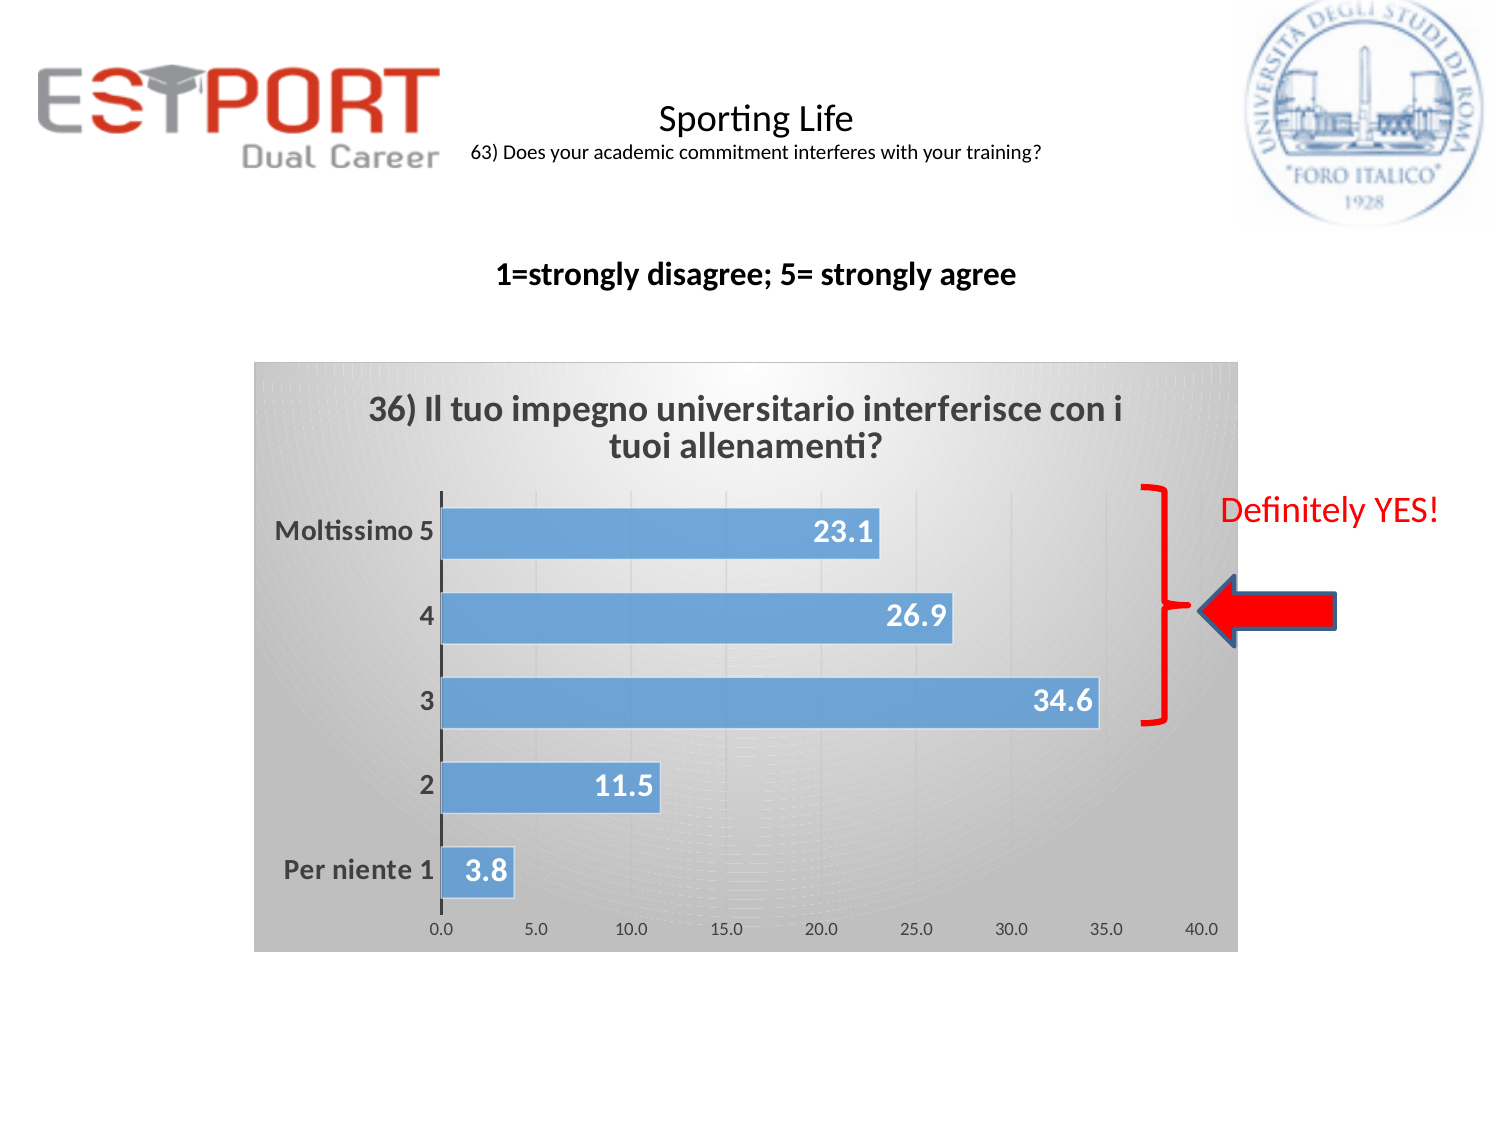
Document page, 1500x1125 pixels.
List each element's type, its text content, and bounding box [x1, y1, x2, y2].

text_box Definitely YES! [1243, 477, 1484, 538]
text_box 1=strongly disagree; 5= strongly agree [480, 245, 1033, 300]
chart [253, 361, 1239, 953]
picture [1233, 0, 1498, 232]
picture [37, 19, 445, 200]
title Sporting Life 63) Does your academic commitment interferes with your training? [450, 38, 1228, 172]
text_box [1243, 591, 1337, 631]
